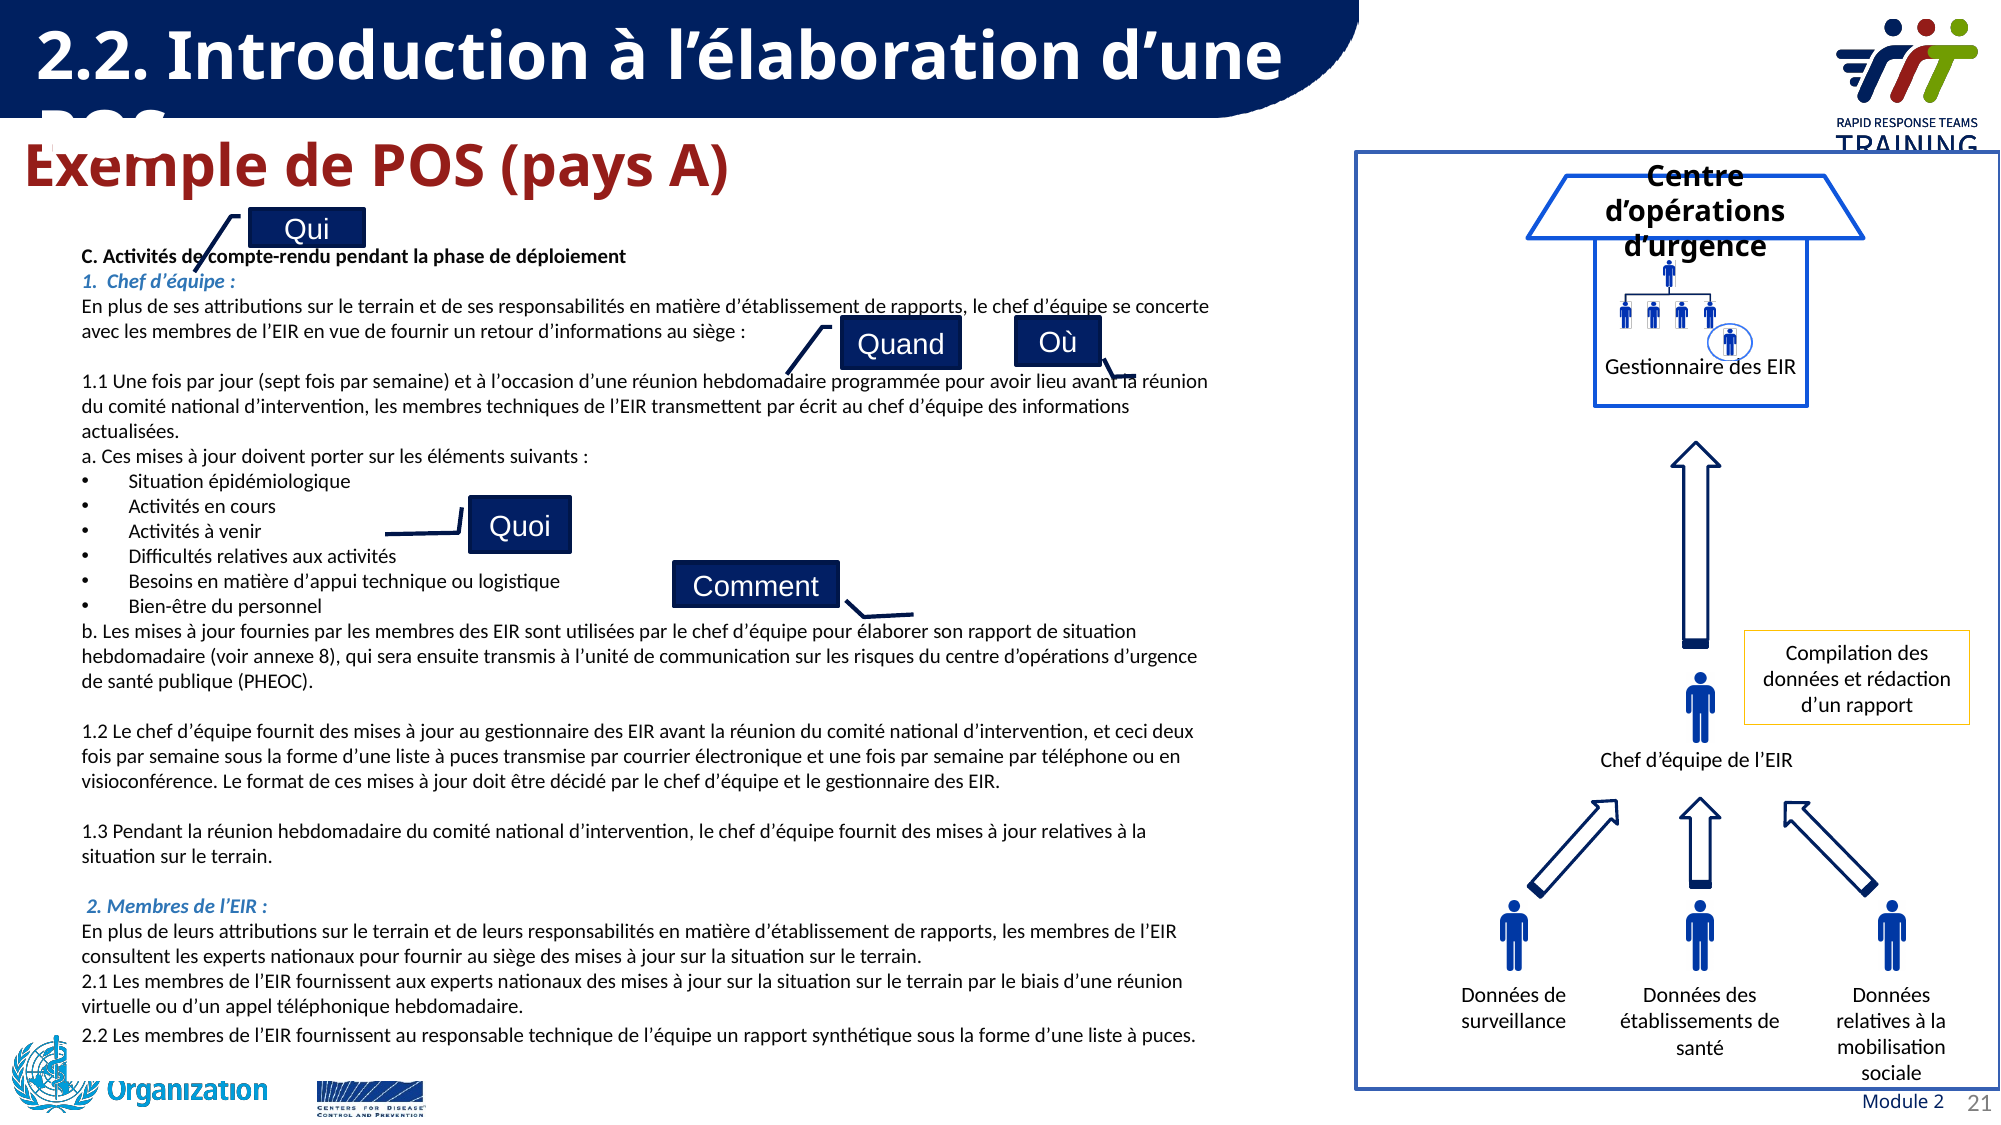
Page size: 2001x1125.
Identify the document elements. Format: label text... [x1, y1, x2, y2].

picture [12, 1083, 48, 1113]
text_box Qui [192, 214, 241, 274]
text_box Quoi [468, 495, 572, 554]
picture [24, 1054, 36, 1087]
text_box Comment [672, 560, 840, 608]
picture [40, 1062, 47, 1070]
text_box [1355, 151, 2000, 1089]
picture [1619, 260, 1773, 361]
picture [46, 1056, 54, 1062]
picture [141, 1087, 146, 1096]
slide_number 21 [1906, 1089, 2000, 1125]
text_box 2.2. Introduction à l’élaboration dʼune POS [28, 4, 1417, 180]
picture [317, 1081, 426, 1117]
picture [113, 1081, 120, 1096]
picture [36, 1088, 78, 1105]
text_box C. Activités de compte-rendu pendant la phase de déploiement 1. Chef dʼéquipe : En plus de ses attributions sur le terrain et de ses responsabilités en matière dʼétablissement de rapports, le chef dʼéquipe se concerte avec les membres de lʼEIR en vue de fournir un retour dʼinformations au siège : 1.1 Une fois par jour (sept fois par semaine) et à lʼoccasion dʼune réunion hebdomadaire programmée pour avoir lieu avant la réunion du comité national dʼintervention, les membres techniques de lʼEIR transmettent par écrit au chef dʼéquipe des informations actualisées. a. Ces mises à jour doivent porter sur les éléments suivants : Situation épidémiologique Activités en cours Activités à venir Difficultés relatives aux activités Besoins en matière dʼappui technique ou logistique Bien-être du personnel b. Les mises à jour fournies par les membres des EIR sont utilisées par le chef dʼéquipe pour élaborer son rapport de situation hebdomadaire (voir annexe 8), qui sera ensuite transmis à lʼunité de communication sur les risques du centre d’opérations d’urgence de santé publique (PHEOC). 1.2 Le chef dʼéquipe fournit des mises à jour au gestionnaire des EIR avant la réunion du comité national dʼintervention, et ceci deux fois par semaine sous la forme dʼune liste à puces transmise par courrier électronique et une fois par semaine par téléphone ou en visioconférence. Le format de ces mises à jour doit être décidé par le chef dʼéquipe et le gestionnaire des EIR. 1.3 Pendant la réunion hebdomadaire du comité national dʼintervention, le chef dʼéquipe fournit des mises à jour relatives à la situation sur le terrain. 2. Membres de lʼEIR : En plus de leurs attributions sur le terrain et de leurs responsabilités en matière dʼétablissement de rapports, les membres de lʼEIR consultent les experts nationaux pour fournir au siège des mises à jour sur la situation sur le terrain. 2.1 Les membres de lʼEIR fournissent aux experts nationaux des mises à jour sur la situation sur le terrain par le biais dʼune réunion virtuelle ou dʼun appel téléphonique hebdomadaire. 2.2 Les membres de lʼEIR fournissent au responsable technique de lʼéquipe un rapport synthétique sous la forme dʼune liste à puces. [66, 235, 1229, 1081]
text_box Quand [840, 315, 962, 370]
text_box Où [1014, 315, 1137, 379]
text_box Qui [248, 207, 366, 248]
text_box Quoi [385, 507, 464, 537]
picture [22, 1062, 26, 1077]
picture [12, 1035, 54, 1068]
picture [76, 1081, 83, 1091]
title Exemple de POS (pays A) [15, 114, 1112, 222]
picture [0, 0, 1359, 118]
picture [50, 1108, 62, 1113]
picture [30, 1083, 37, 1091]
text_box Quand [784, 324, 833, 376]
text_box Comment [844, 598, 914, 620]
picture [1835, 19, 1978, 150]
picture [34, 1054, 43, 1078]
picture [64, 1081, 267, 1113]
picture [59, 1035, 66, 1047]
